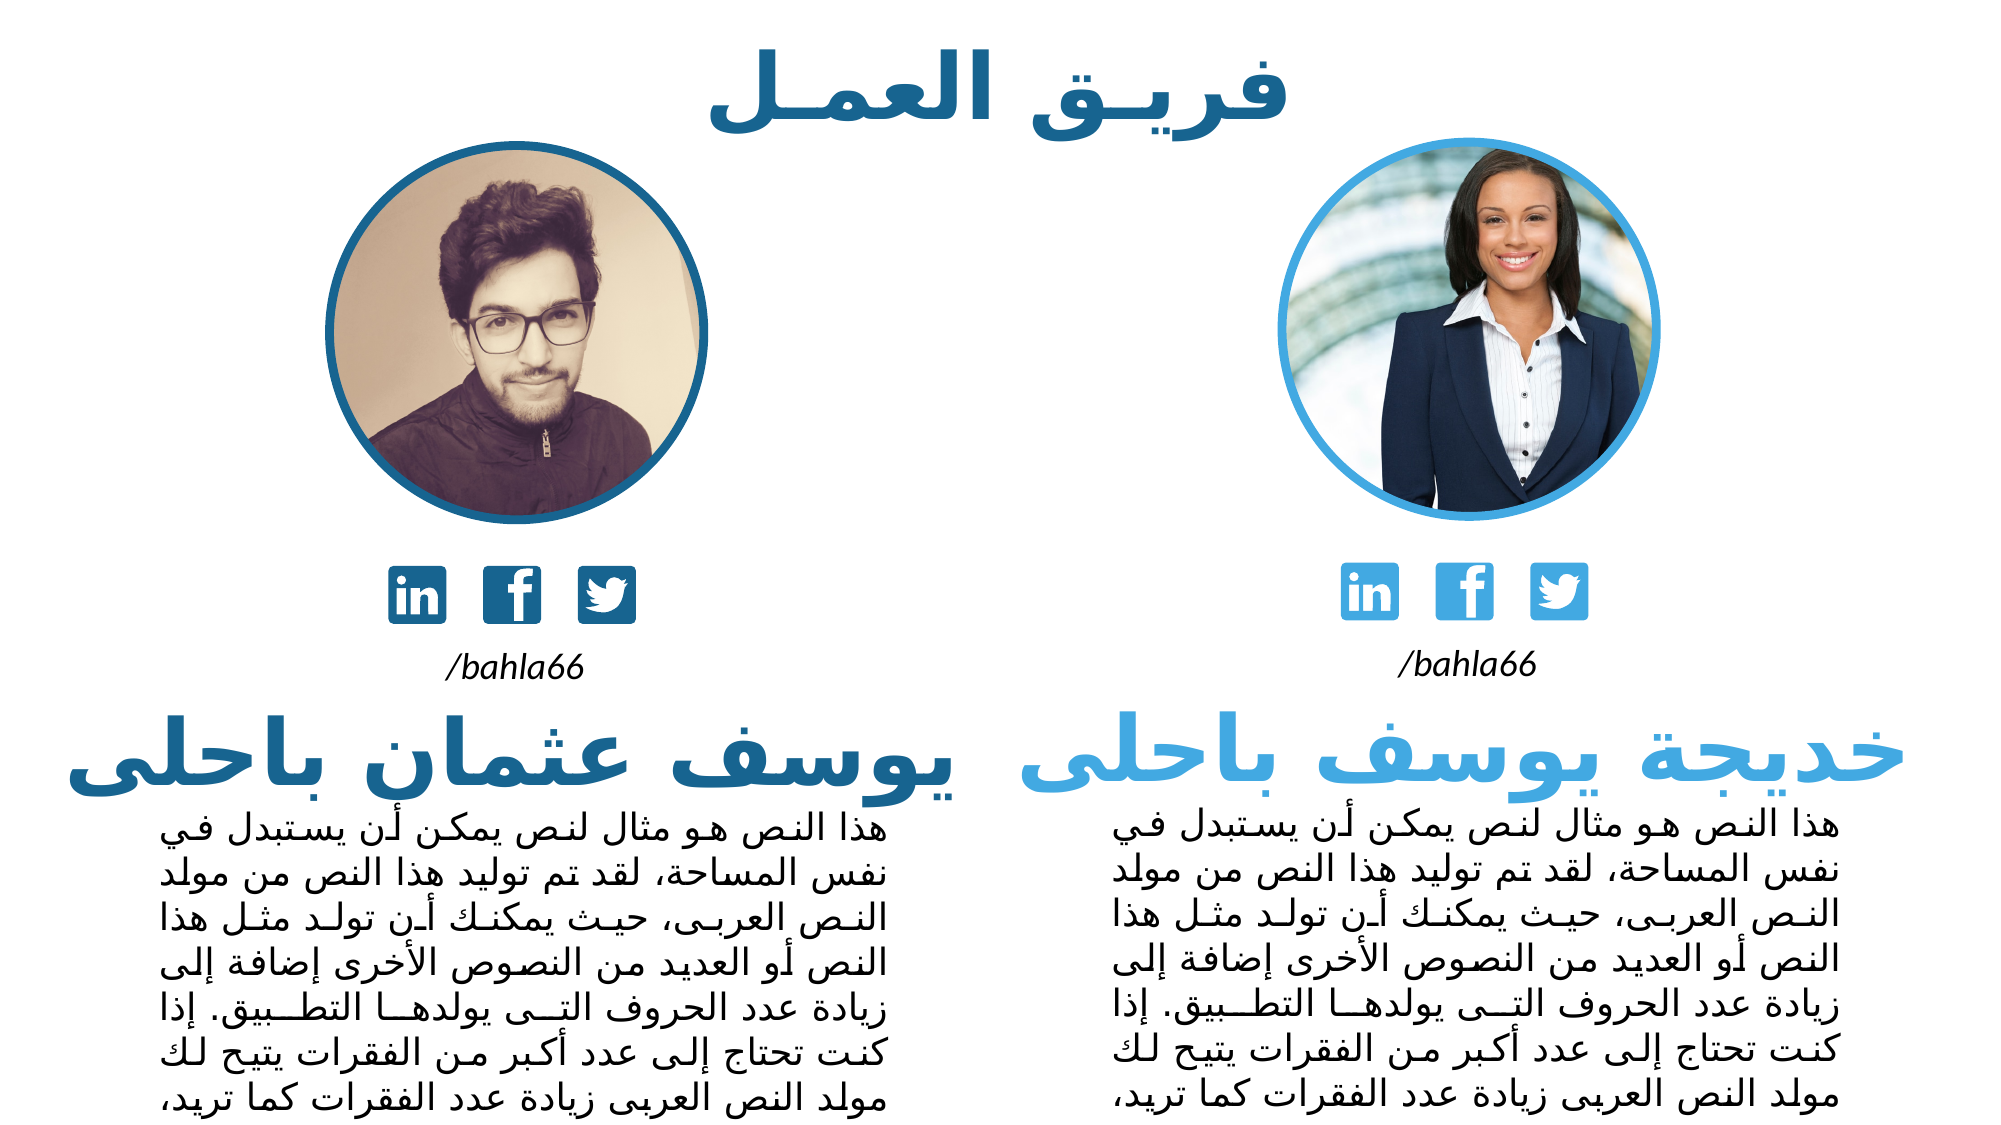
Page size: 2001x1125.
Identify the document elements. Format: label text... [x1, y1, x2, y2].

text_box [1339, 561, 1400, 622]
text_box خديجة يوسف باحلى [1001, 682, 1928, 808]
text_box [576, 564, 637, 625]
picture [329, 145, 704, 520]
picture [1281, 142, 1657, 517]
text_box /bahla66 [1282, 631, 1654, 682]
text_box يوسف عثمان باحلى [49, 685, 976, 812]
text_box [482, 564, 543, 625]
text_box [387, 564, 448, 625]
text_box هذا النص هو مثال لنص يمكن أن يستبدل في نفس المساحة، لقد تم توليد هذا النص من مولد النص العربى، حيث يمكنك أن تولد مثل هذا النص أو العديد من النصوص الأخرى إضافة إلى زيادة عدد الحروف التى يولدها التطبيق. إذا كنت تحتاج إلى عدد أكبر من الفقرات يتيح لك مولد النص العربى زيادة عدد الفقرات كما تريد، [144, 812, 904, 1125]
text_box /bahla66 [329, 634, 701, 685]
text_box [1434, 561, 1495, 622]
text_box فريـق العمـل [689, 19, 1310, 146]
text_box [1529, 561, 1590, 622]
text_box هذا النص هو مثال لنص يمكن أن يستبدل في نفس المساحة، لقد تم توليد هذا النص من مولد النص العربى، حيث يمكنك أن تولد مثل هذا النص أو العديد من النصوص الأخرى إضافة إلى زيادة عدد الحروف التى يولدها التطبيق. إذا كنت تحتاج إلى عدد أكبر من الفقرات يتيح لك مولد النص العربى زيادة عدد الفقرات كما تريد، [1096, 808, 1856, 1122]
